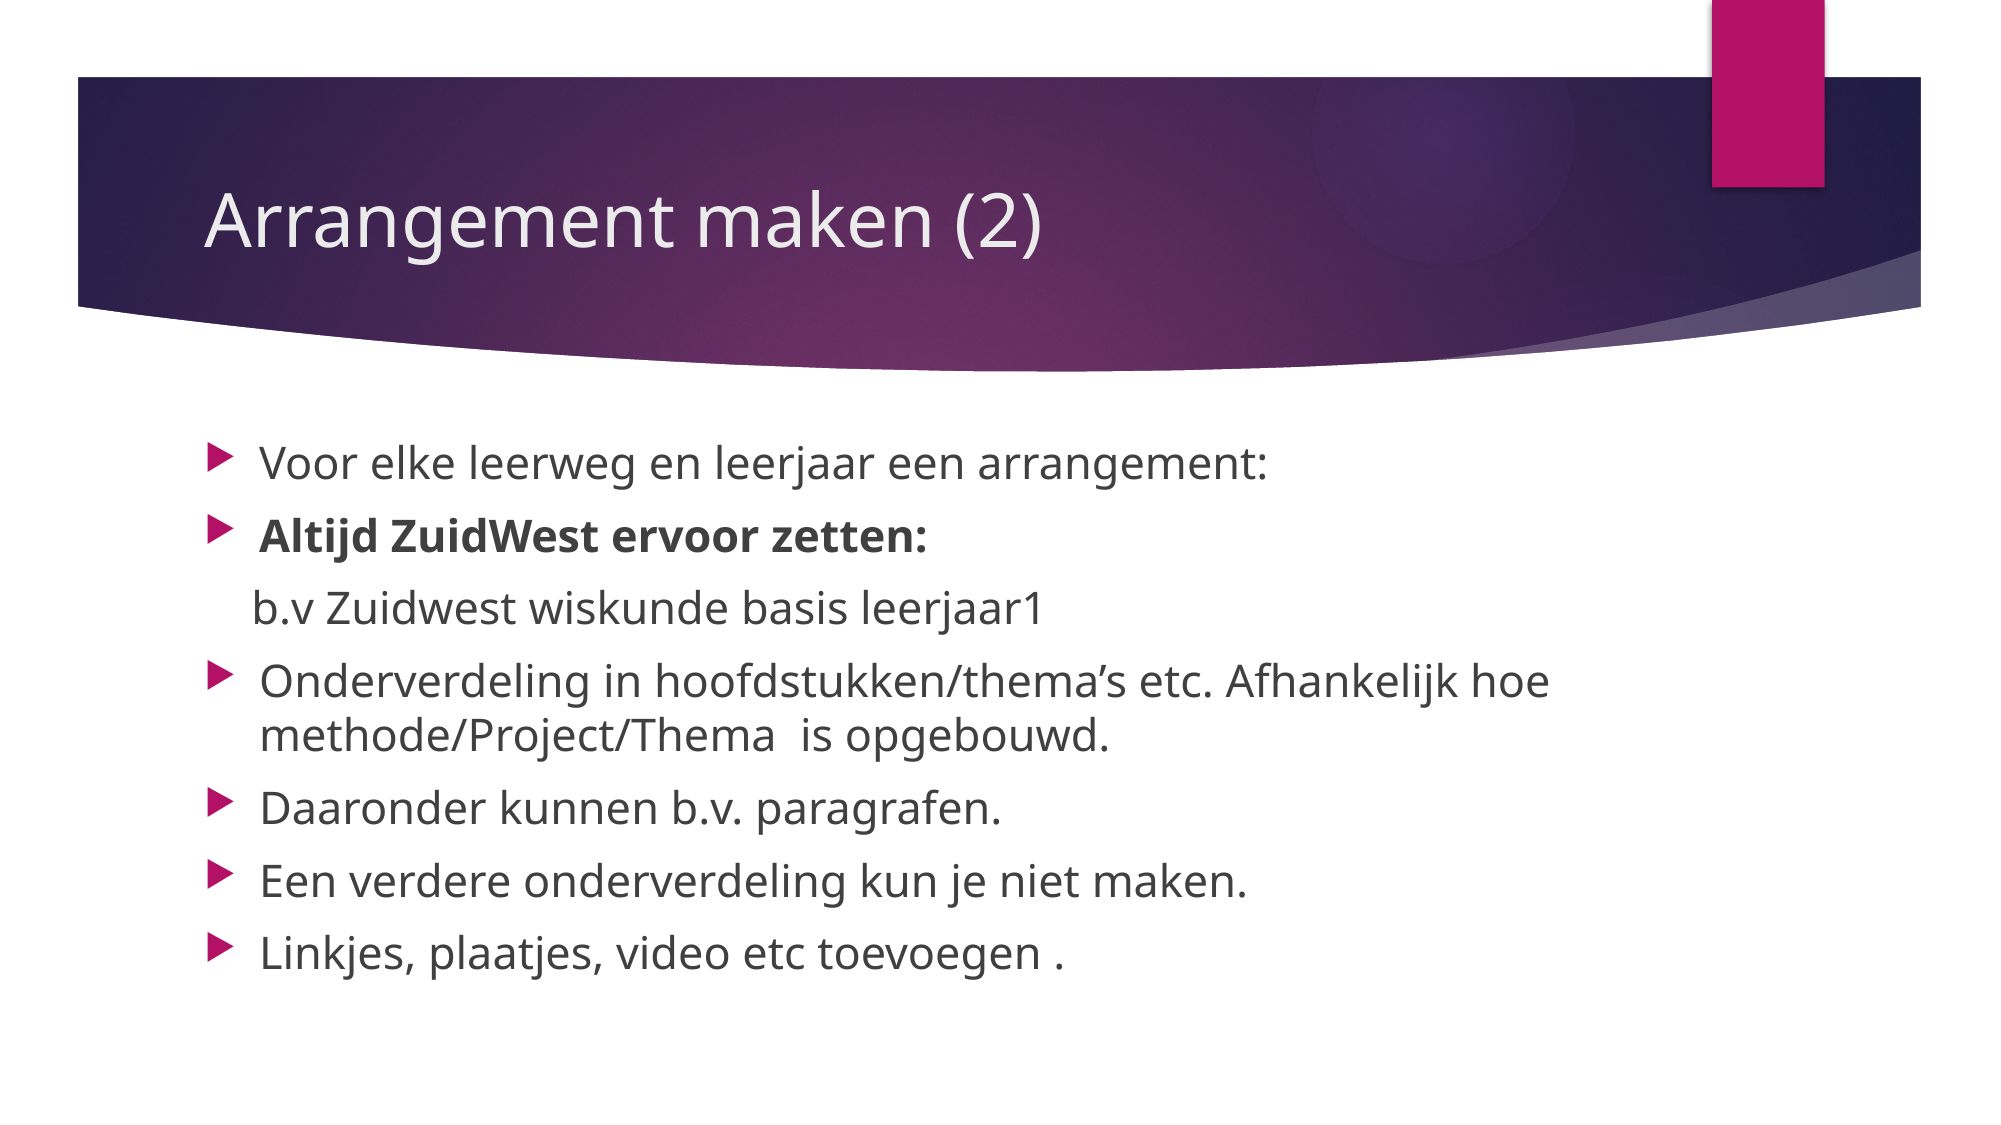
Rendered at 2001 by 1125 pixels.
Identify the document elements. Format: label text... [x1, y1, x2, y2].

list Voor elke leerweg en leerjaar een arrangement: Altijd ZuidWest ervoor zetten: b.v Zuidwest wiskunde basis leerjaar1 Onderverdeling in hoofdstukken/thema’s etc. Afhankelijk hoe methode/Project/Thema is opgebouwd. Daaronder kunnen b.v. paragrafen. Een verdere onderverdeling kun je niet maken. Linkjes, plaatjes, video etc toevoegen . [189, 427, 1638, 988]
title Arrangement maken (2) [189, 159, 1627, 276]
